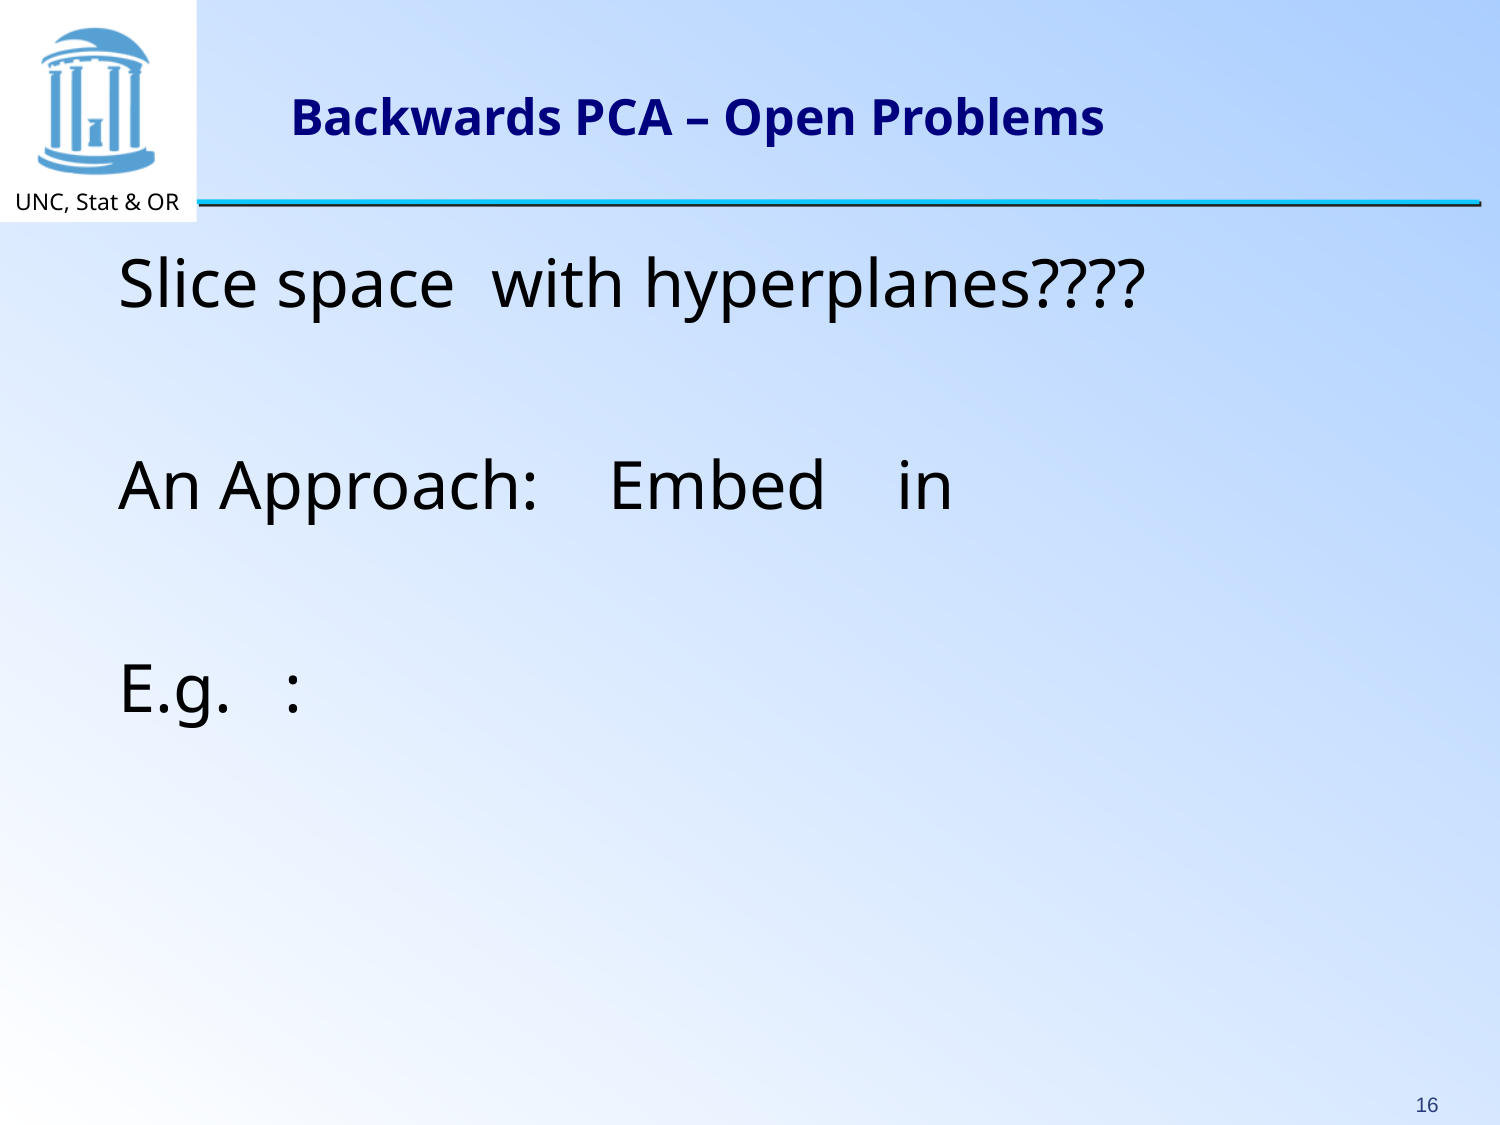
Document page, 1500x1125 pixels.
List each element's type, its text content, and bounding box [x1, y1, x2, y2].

picture [14, 7, 189, 189]
title Backwards PCA – Open Problems [275, 75, 1448, 156]
